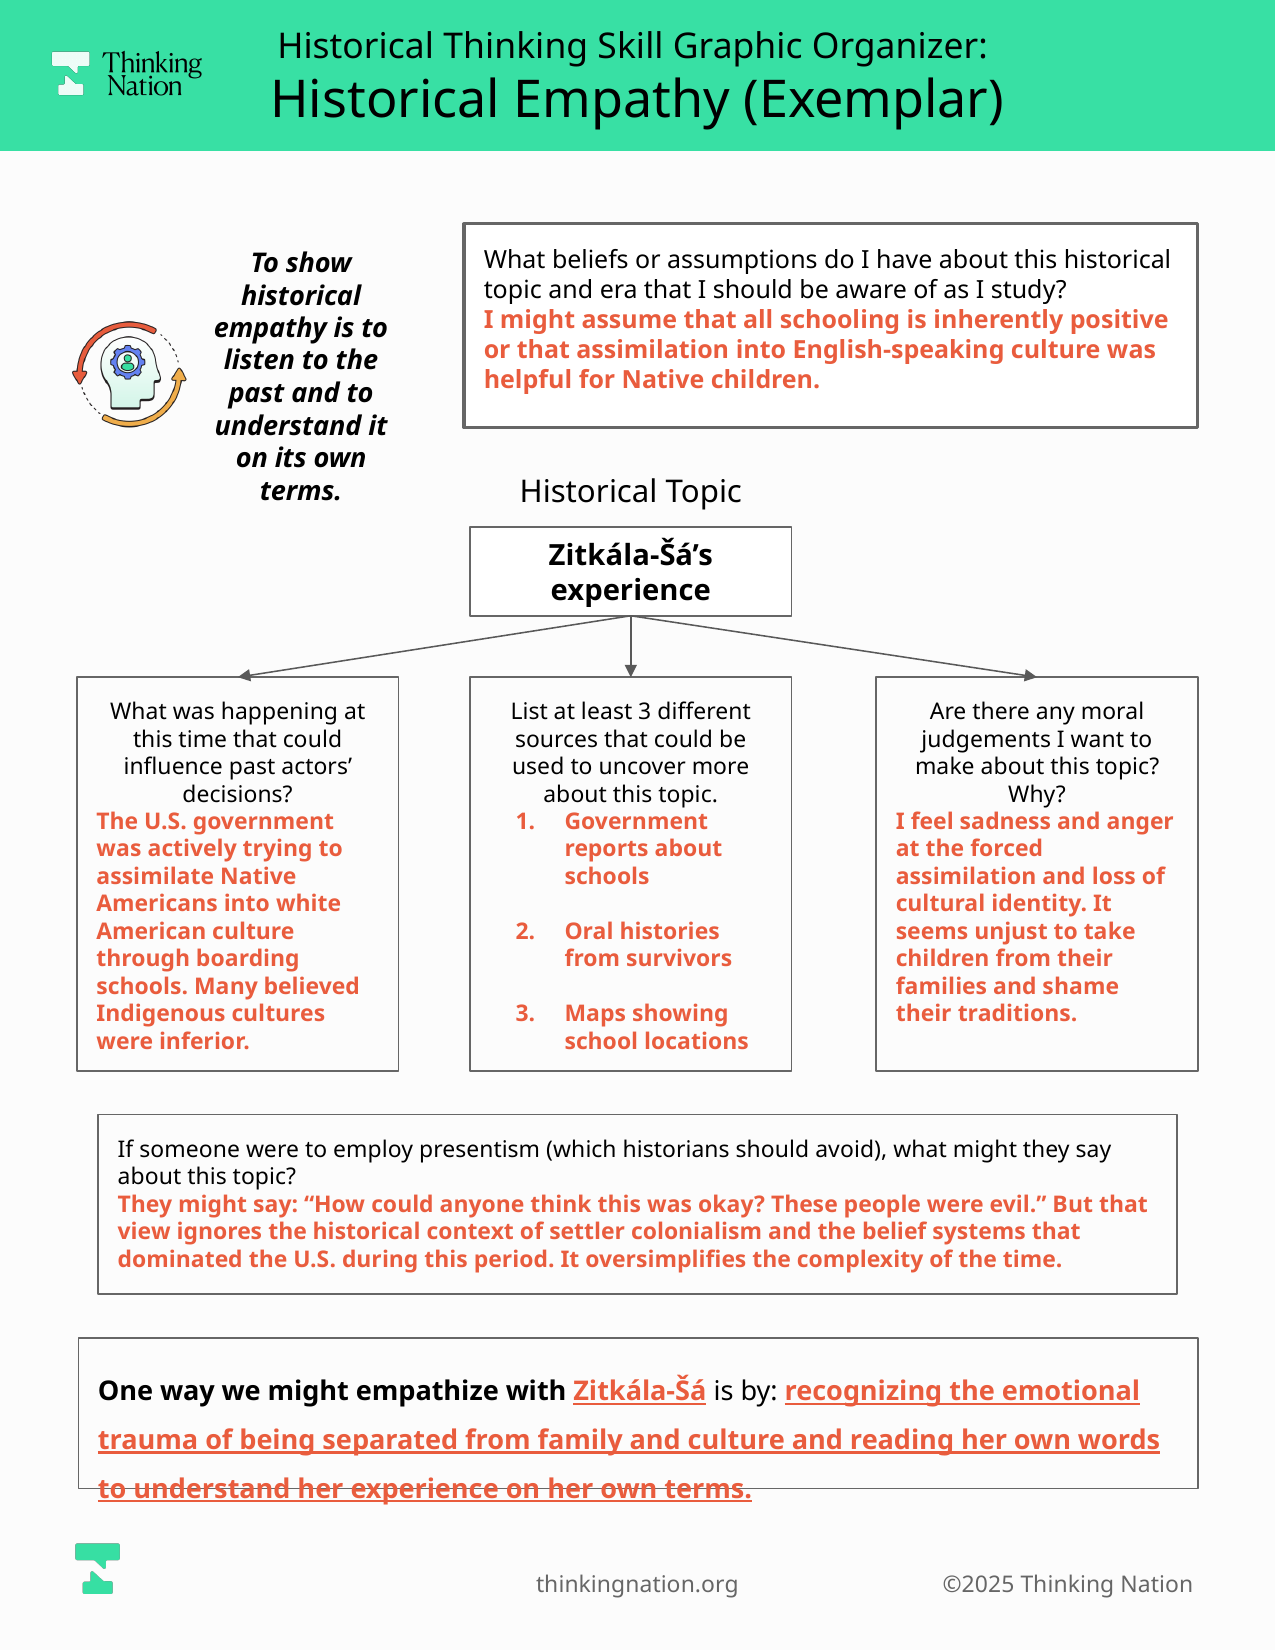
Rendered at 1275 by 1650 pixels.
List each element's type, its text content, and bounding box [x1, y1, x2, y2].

text_box If someone were to employ presentism (which historians should avoid), what might they say about this topic? They might say: “How could anyone think this was okay? These people were evil.” But that view ignores the historical context of settler colonialism and the belief systems that dominated the U.S. during this period. It oversimplifies the complexity of the time. [98, 1114, 1177, 1295]
text_box One way we might empathize with Zitkála-Šá is by: recognizing the emotional trauma of being separated from family and culture and reading her own words to understand her experience on her own terms. [78, 1337, 1198, 1489]
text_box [632, 615, 1038, 678]
text_box Historical Topic [490, 451, 771, 522]
picture [62, 1533, 133, 1604]
text_box thinkingnation.org [486, 1553, 789, 1605]
text_box What beliefs or assumptions do I have about this historical topic and era that I should be aware of as I study? I might assume that all schooling is inherently positive or that assimilation into English-speaking culture was helpful for Native children. [464, 223, 1198, 428]
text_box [237, 615, 629, 678]
text_box ©2025 Thinking Nation [907, 1553, 1210, 1605]
text_box List at least 3 different sources that could be used to uncover more about this topic. Government reports about schools Oral histories from survivors Maps showing school locations [469, 687, 792, 1071]
text_box To show historical empathy is to listen to the past and to understand it on its own terms. [175, 223, 426, 527]
text_box Historical Thinking Skill Graphic Organizer: Historical Empathy (Exemplar) [0, 0, 1275, 151]
text_box Zitkála-Šá’s experience [469, 527, 792, 614]
text_box What was happening at this time that could influence past actors’ decisions? The U.S. government was actively trying to assimilate Native Americans into white American culture through boarding schools. Many believed Indigenous cultures were inferior. [76, 677, 399, 1071]
picture [35, 37, 207, 109]
text_box Are there any moral judgements I want to make about this topic? Why? I feel sadness and anger at the forced assimilation and loss of cultural identity. It seems unjust to take children from their families and shame their traditions. [876, 677, 1198, 1071]
picture [62, 307, 196, 442]
